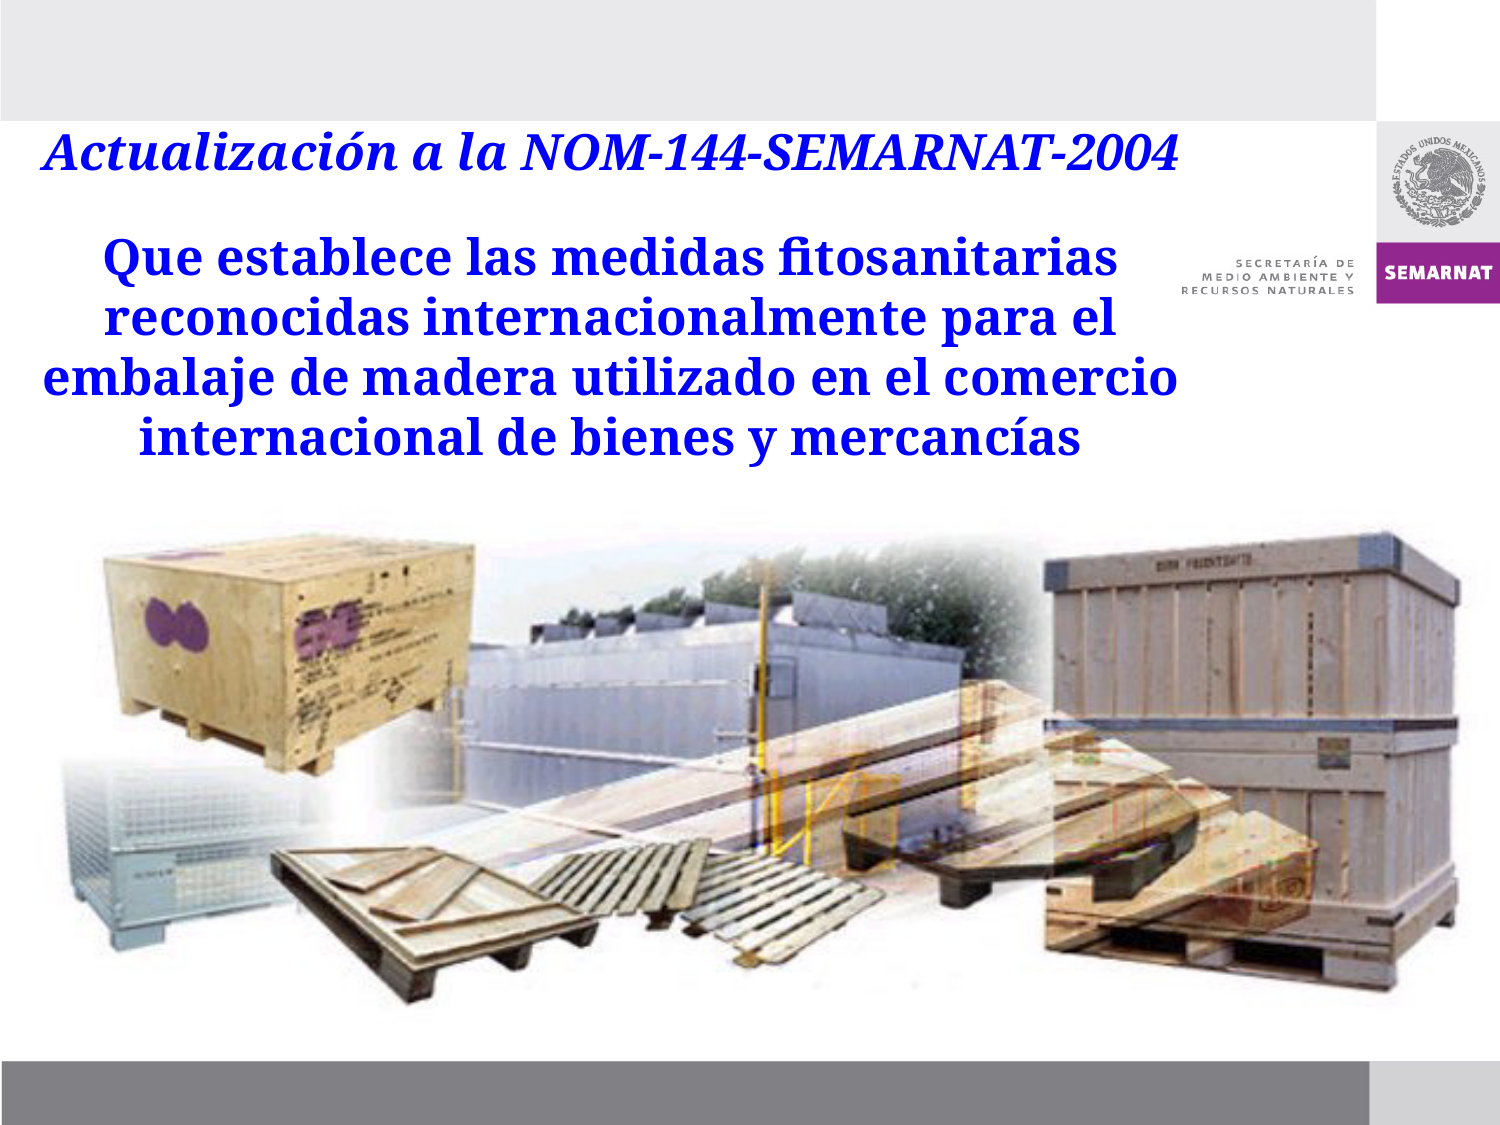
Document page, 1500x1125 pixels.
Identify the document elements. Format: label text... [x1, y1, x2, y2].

text_box Actualización a la NOM-144-SEMARNAT-2004 Que establece las medidas fitosanitarias reconocidas internacionalmente para el embalaje de madera utilizado en el comercio internacional de bienes y mercancías [0, 113, 1223, 454]
picture [0, 0, 1500, 1125]
